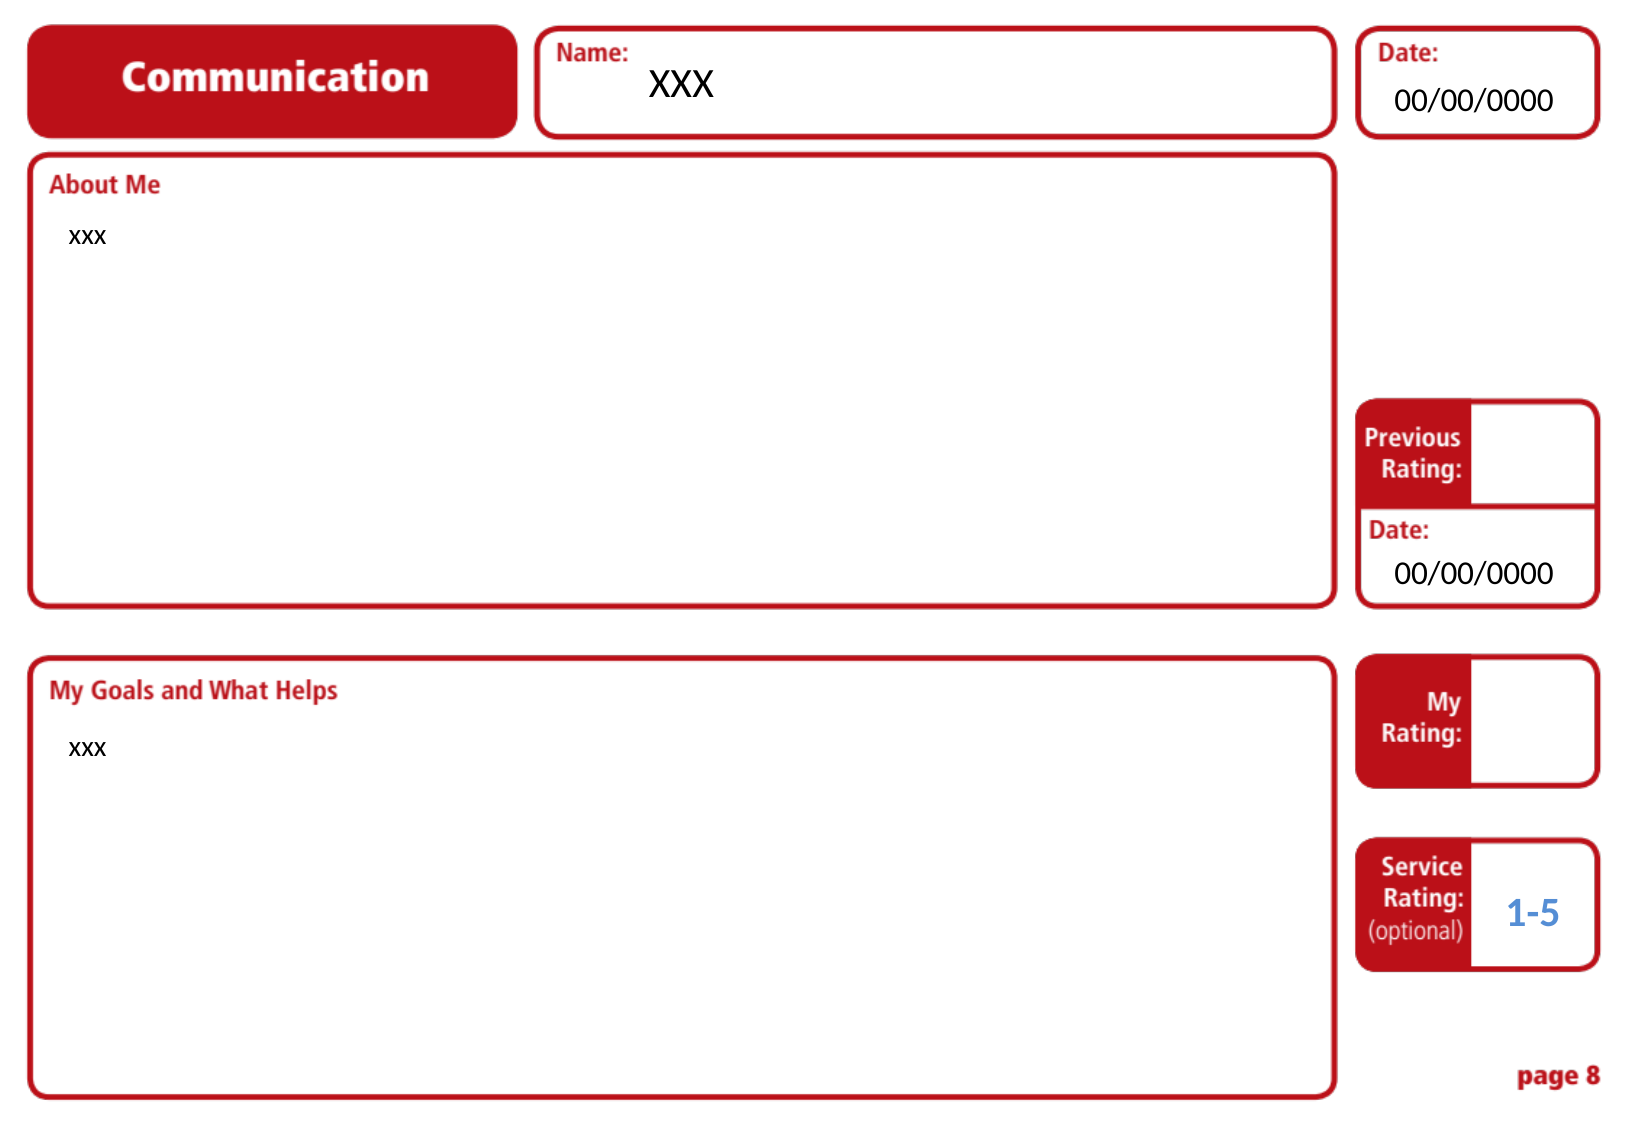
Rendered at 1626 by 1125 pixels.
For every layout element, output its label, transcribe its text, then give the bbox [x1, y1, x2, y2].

text_box XXX [633, 48, 1310, 114]
text_box xxx [53, 720, 1310, 770]
text_box 00/00/0000 [1379, 70, 1569, 126]
text_box 1-5 [1472, 876, 1594, 942]
text_box 00/00/0000 [1379, 543, 1569, 599]
text_box xxx [53, 208, 1310, 258]
